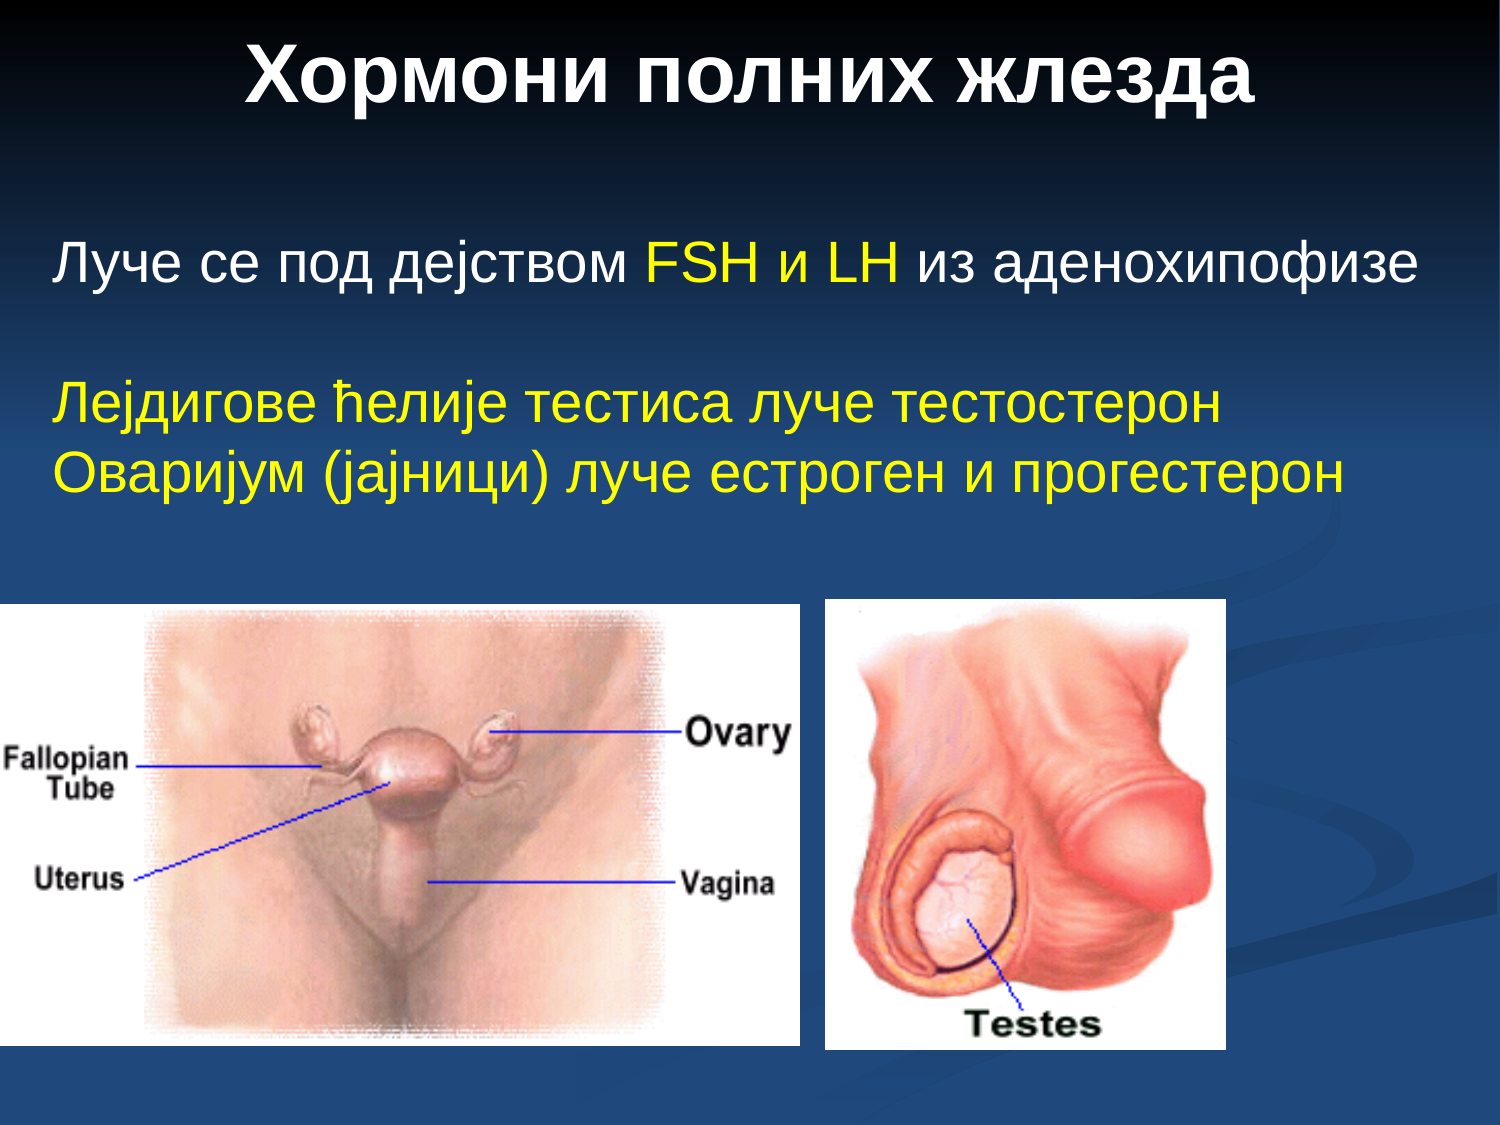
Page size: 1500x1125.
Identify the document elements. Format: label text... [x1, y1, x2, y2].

text_box Луче се под дејством FSH и LH из аденохипофизе Лејдигове ћелије тестиса луче тестостерон Оваријум (јајници) луче естроген и прогестерон [37, 217, 1500, 512]
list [824, 599, 1227, 1051]
title Хормони полних жлезда [74, 0, 1426, 163]
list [0, 604, 801, 1046]
